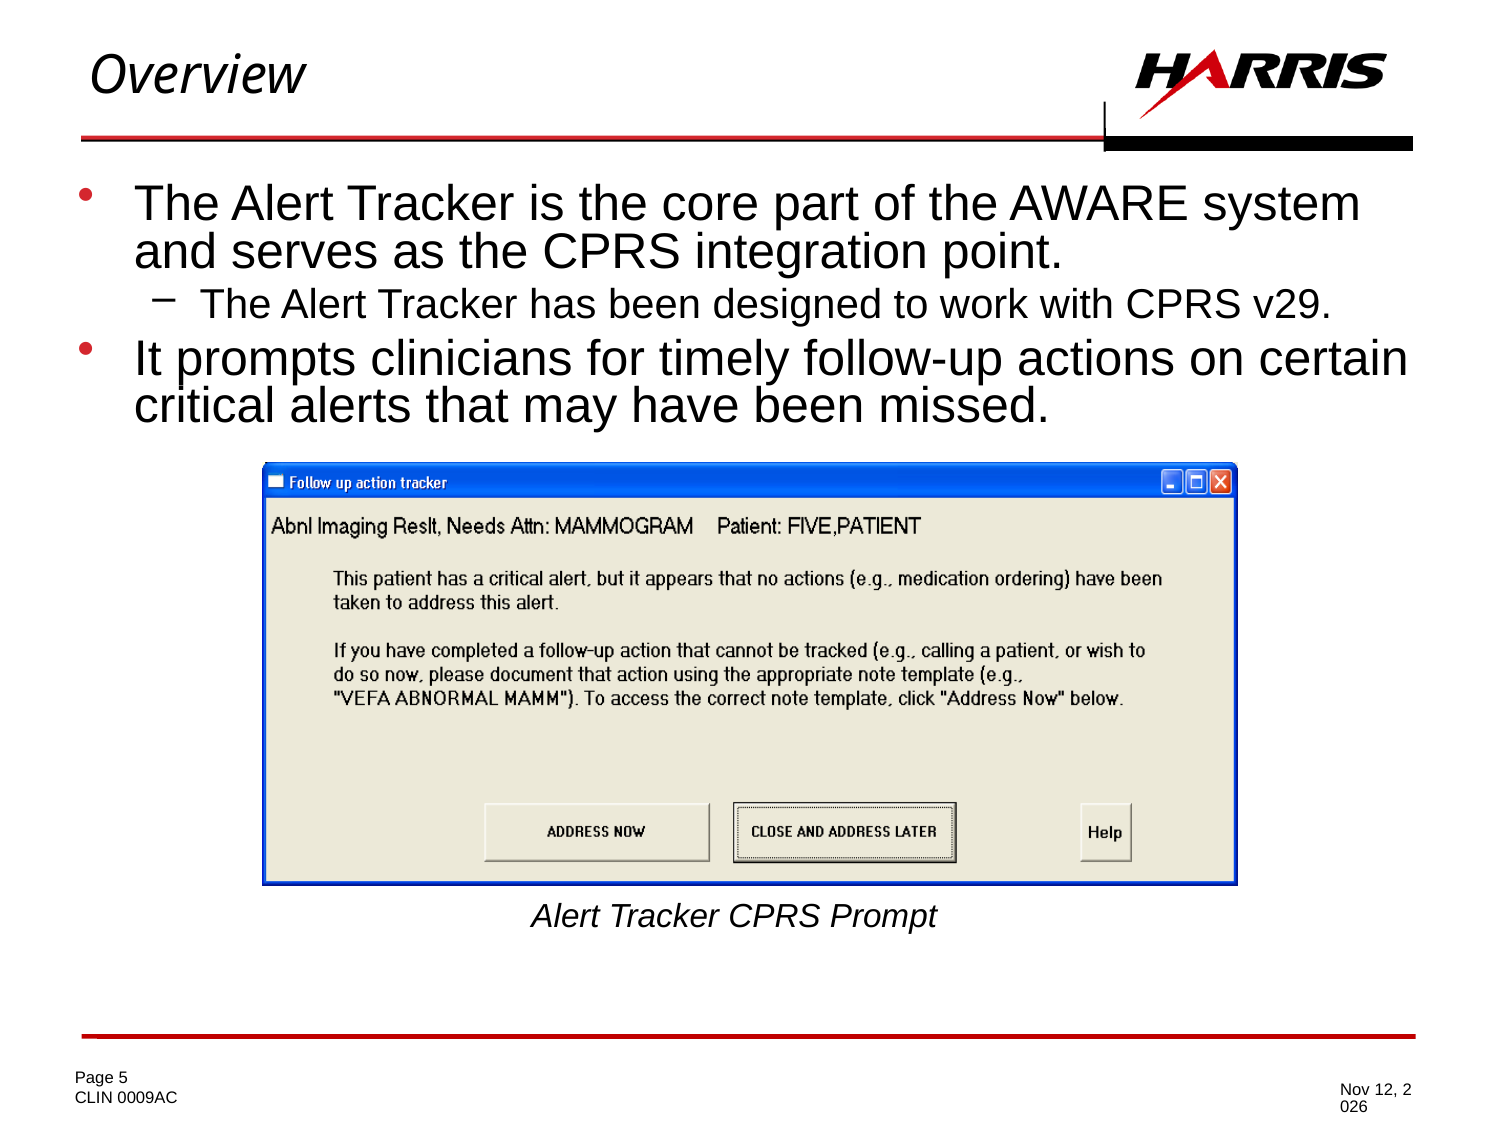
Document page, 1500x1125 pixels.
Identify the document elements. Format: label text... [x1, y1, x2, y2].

list Alert Tracker CPRS Prompt [49, 894, 1420, 952]
list The Alert Tracker is the core part of the AWARE system and serves as the CPRS integration point. The Alert Tracker has been designed to work with CPRS v29. It prompts clinicians for timely follow-up actions on certain critical alerts that may have been missed. [62, 174, 1432, 1020]
picture [262, 462, 1238, 886]
title Overview [73, 27, 962, 117]
slide_number 16-Jun-14 [1324, 1066, 1435, 1111]
picture [1135, 49, 1387, 119]
